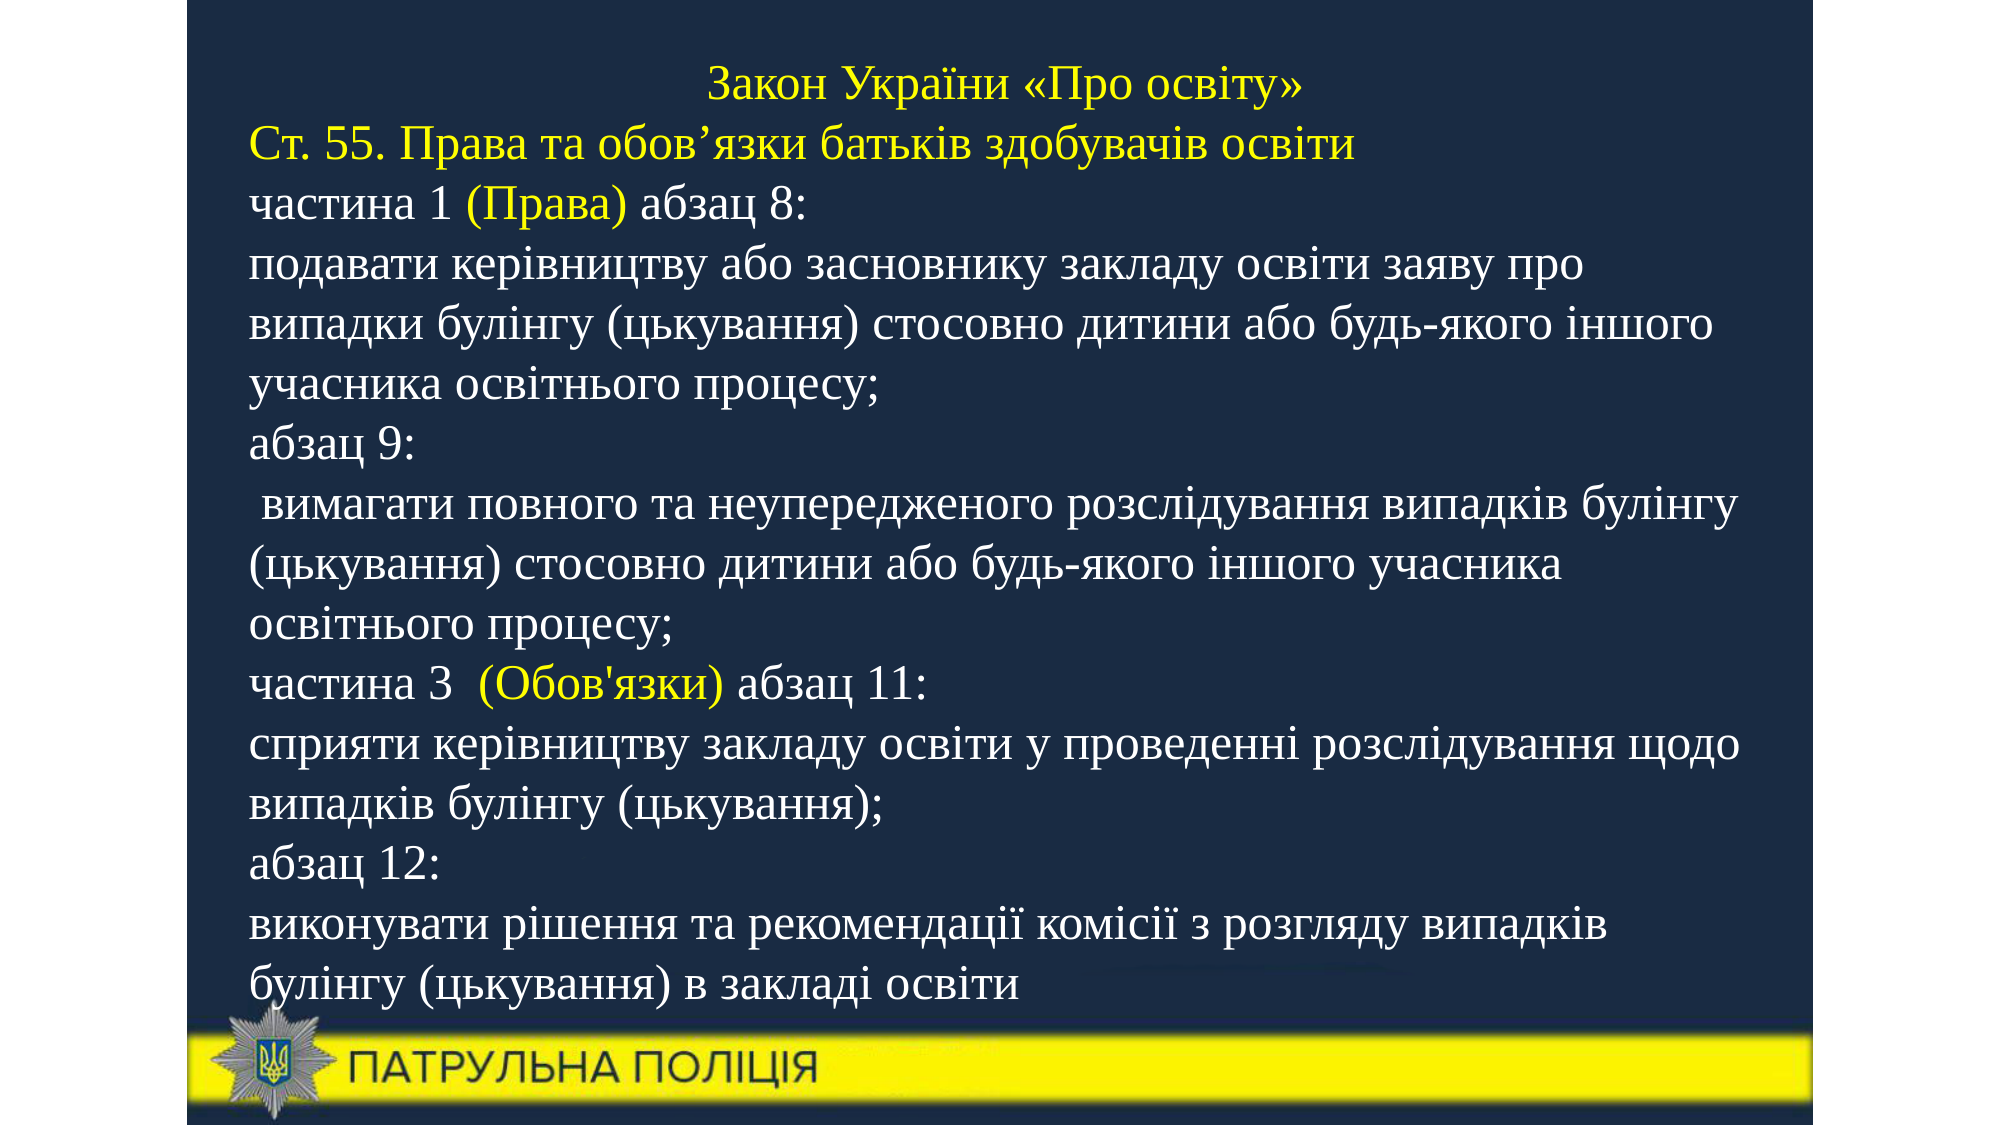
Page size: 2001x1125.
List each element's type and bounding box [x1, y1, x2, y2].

picture [187, 0, 1813, 1125]
